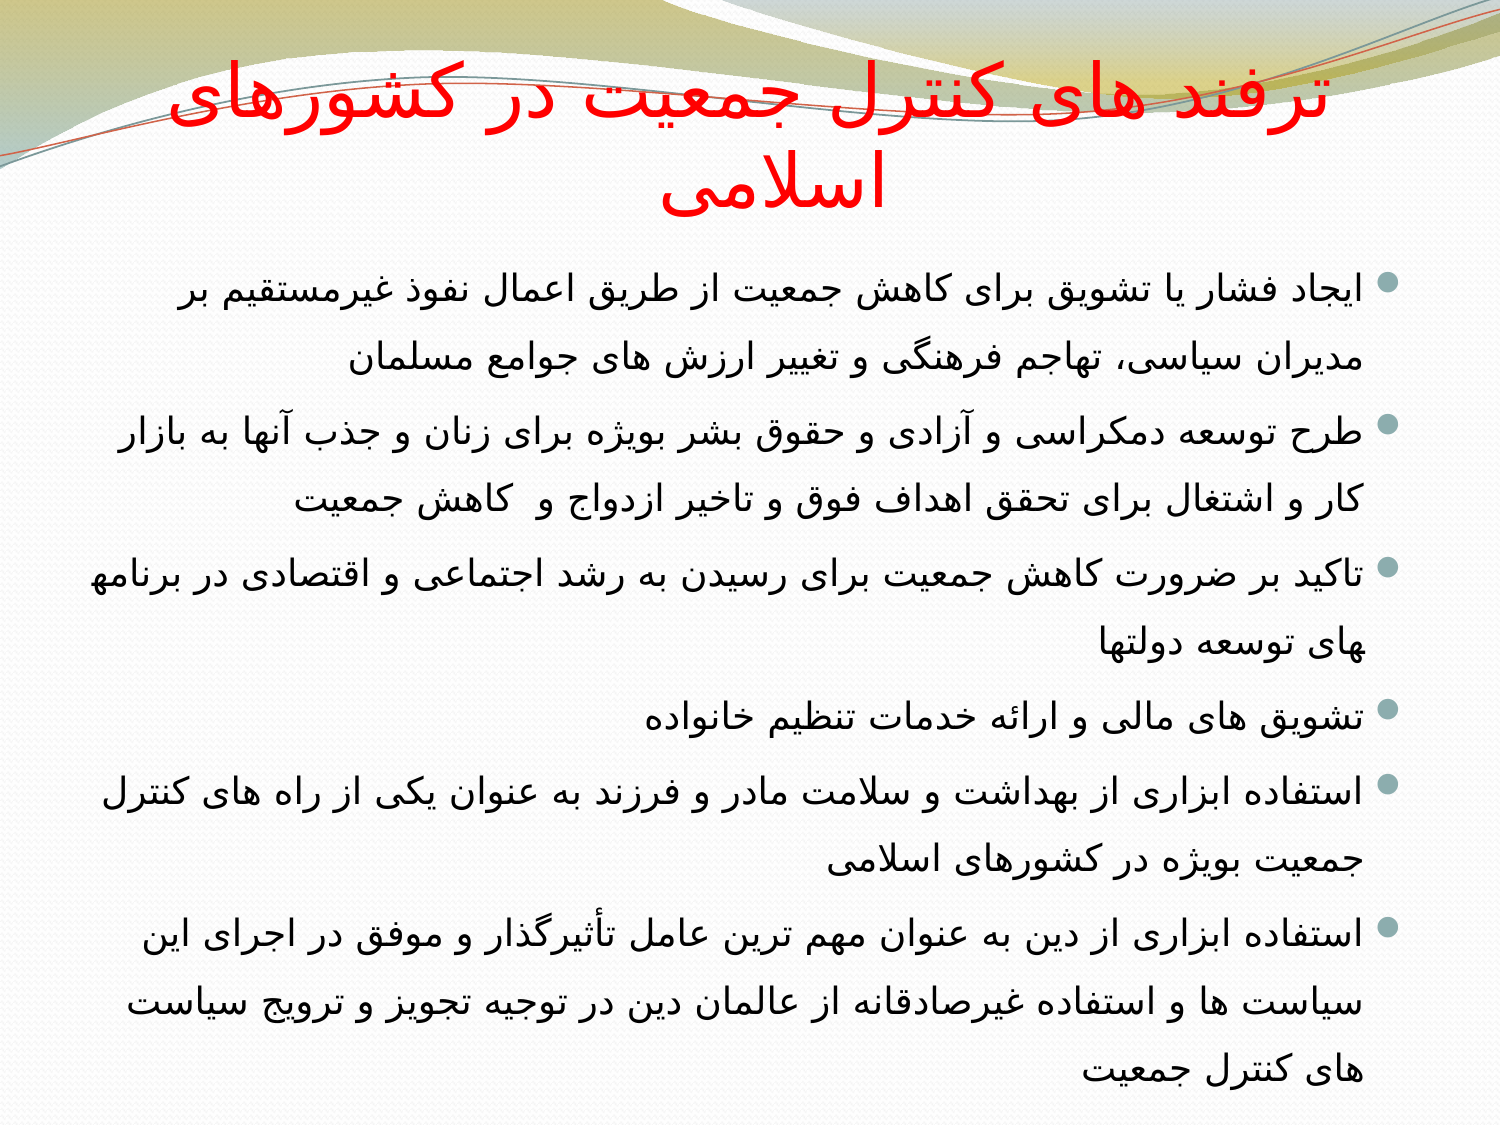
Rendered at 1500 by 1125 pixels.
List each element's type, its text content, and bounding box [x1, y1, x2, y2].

title ترفند های کنترل جمعیت در کشورهای اسلامی [74, 115, 1426, 223]
list ايجاد فشار یا تشويق برای کاهش جمعيت از طريق اعمال نفوذ غيرمستقيم بر مديران سياسی، تهاجم فرهنگی و تغيير ارزش های جوامع مسلمان طرح توسعه دمکراسی و آزادی و حقوق بشر بويژه برای زنان و جذب آنها به بازار کار و اشتغال برای تحقق اهداف فوق و تاخیر ازدواج و کاهش جمعیت تاکيد بر ضرورت کاهش جمعيت برای رسيدن به رشد اجتماعی و اقتصادی در برنامه­های توسعه دولت­ها تشویق های مالی و ارائه خدمات تنظیم خانواده استفاده ابزاری از بهداشت و سلامت مادر و فرزند به عنوان يکی از راه های کنترل جمعيت بويژه در کشورهای اسلامی استفاده ابزاری از دين به عنوان مهم ترين عامل تأثيرگذار و موفق در اجرای اين سياست ها و استفاده غیرصادقانه از عالمان دين در توجيه تجويز و ترويج سياست های کنترل جمعيت [74, 234, 1426, 1038]
